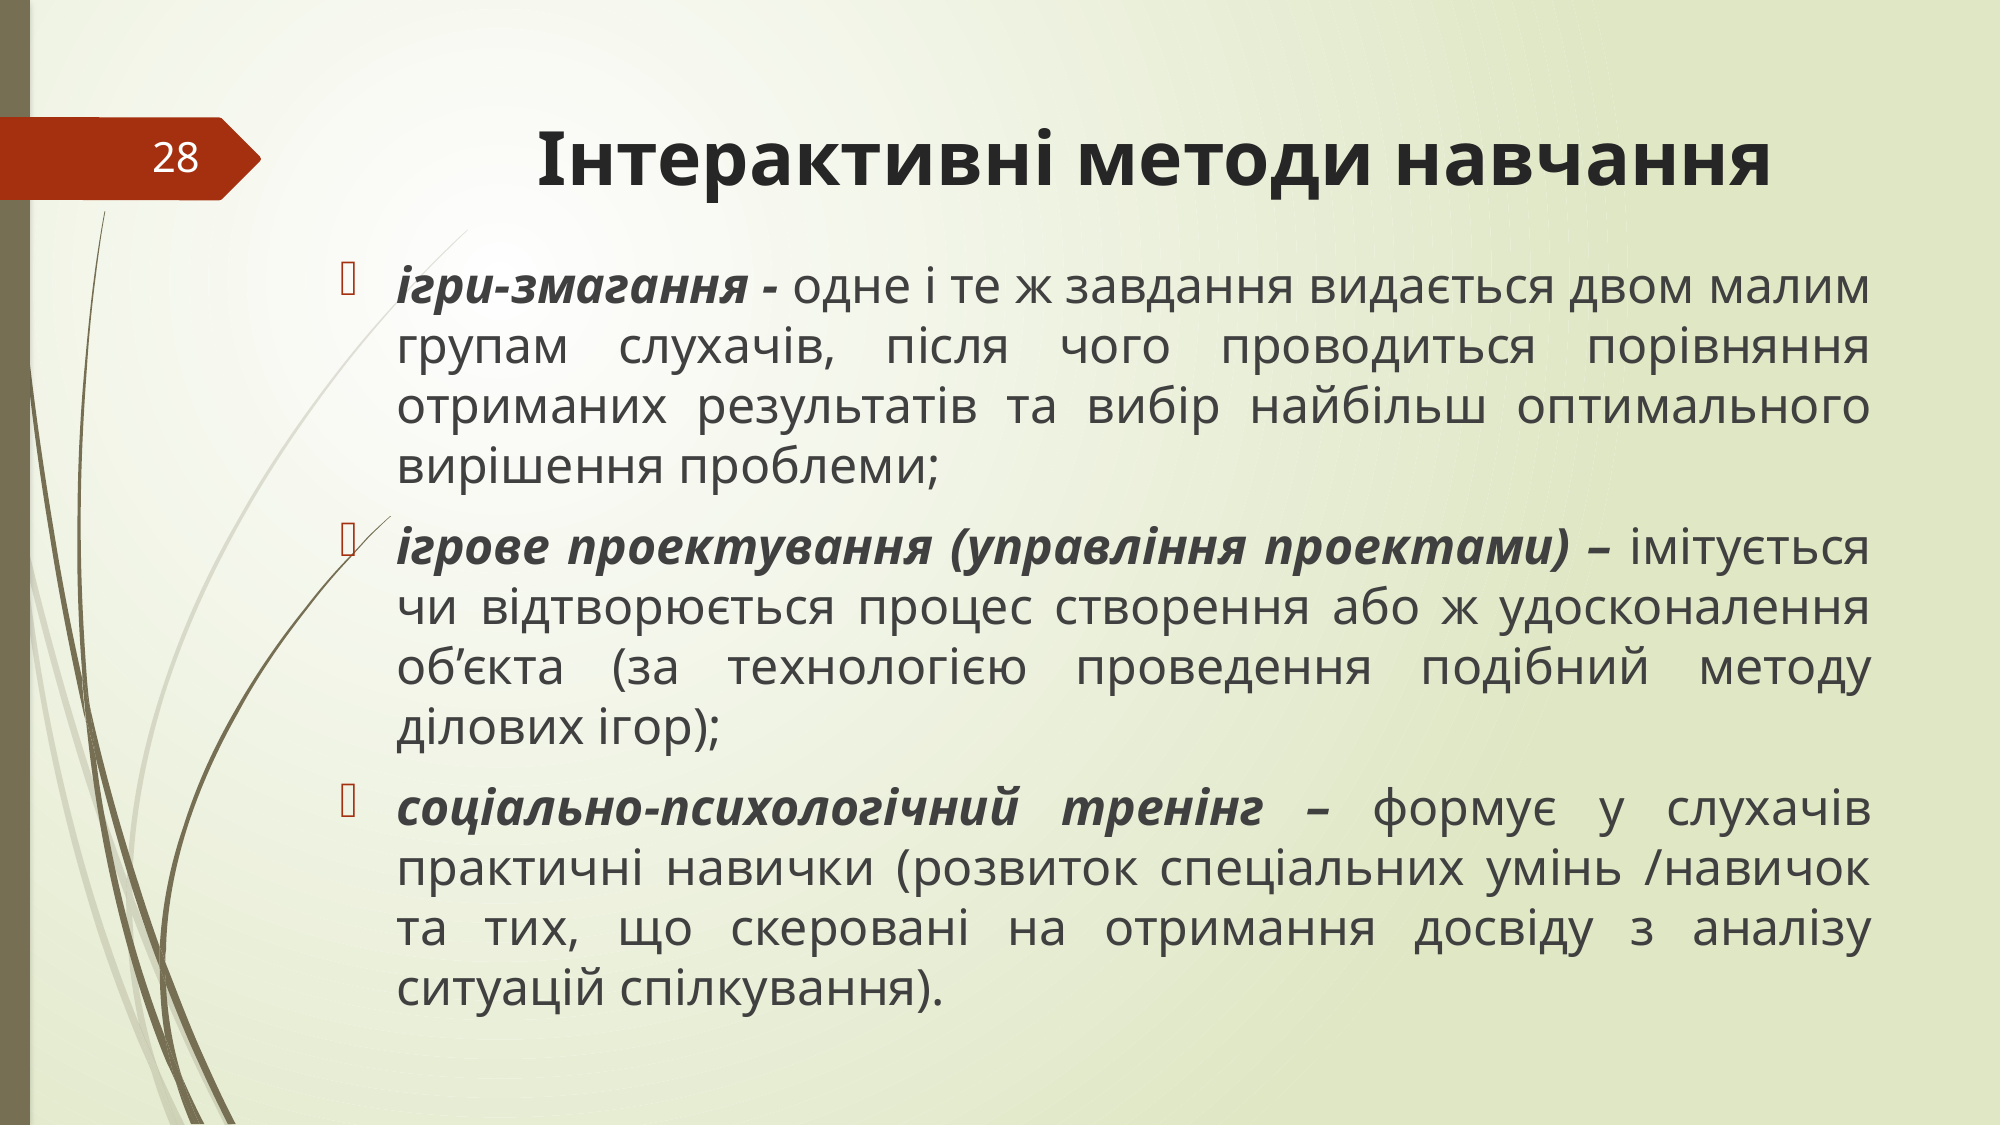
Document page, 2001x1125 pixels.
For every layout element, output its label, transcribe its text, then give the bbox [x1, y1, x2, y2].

list ігри-змагання - одне і те ж завдання видається двом малим групам слухачів, після чого проводиться порівняння отриманих результатів та вибір найбільш оптимального вирішення проблеми; ігрове проектування (управління проектами) – імітується чи відтворюється процес створення або ж удосконалення об’єкта (за технологією проведення подібний методу ділових ігор); cоціально-психологічний тренінг – формує у слухачів практичні навички (розвиток спеціальних умінь /навичок та тих, що скеровані на отримання досвіду з аналізу ситуацій спілкування). [324, 246, 1888, 1107]
title Інтерактивні методи навчання [425, 102, 1888, 313]
slide_number 28 [87, 129, 216, 190]
